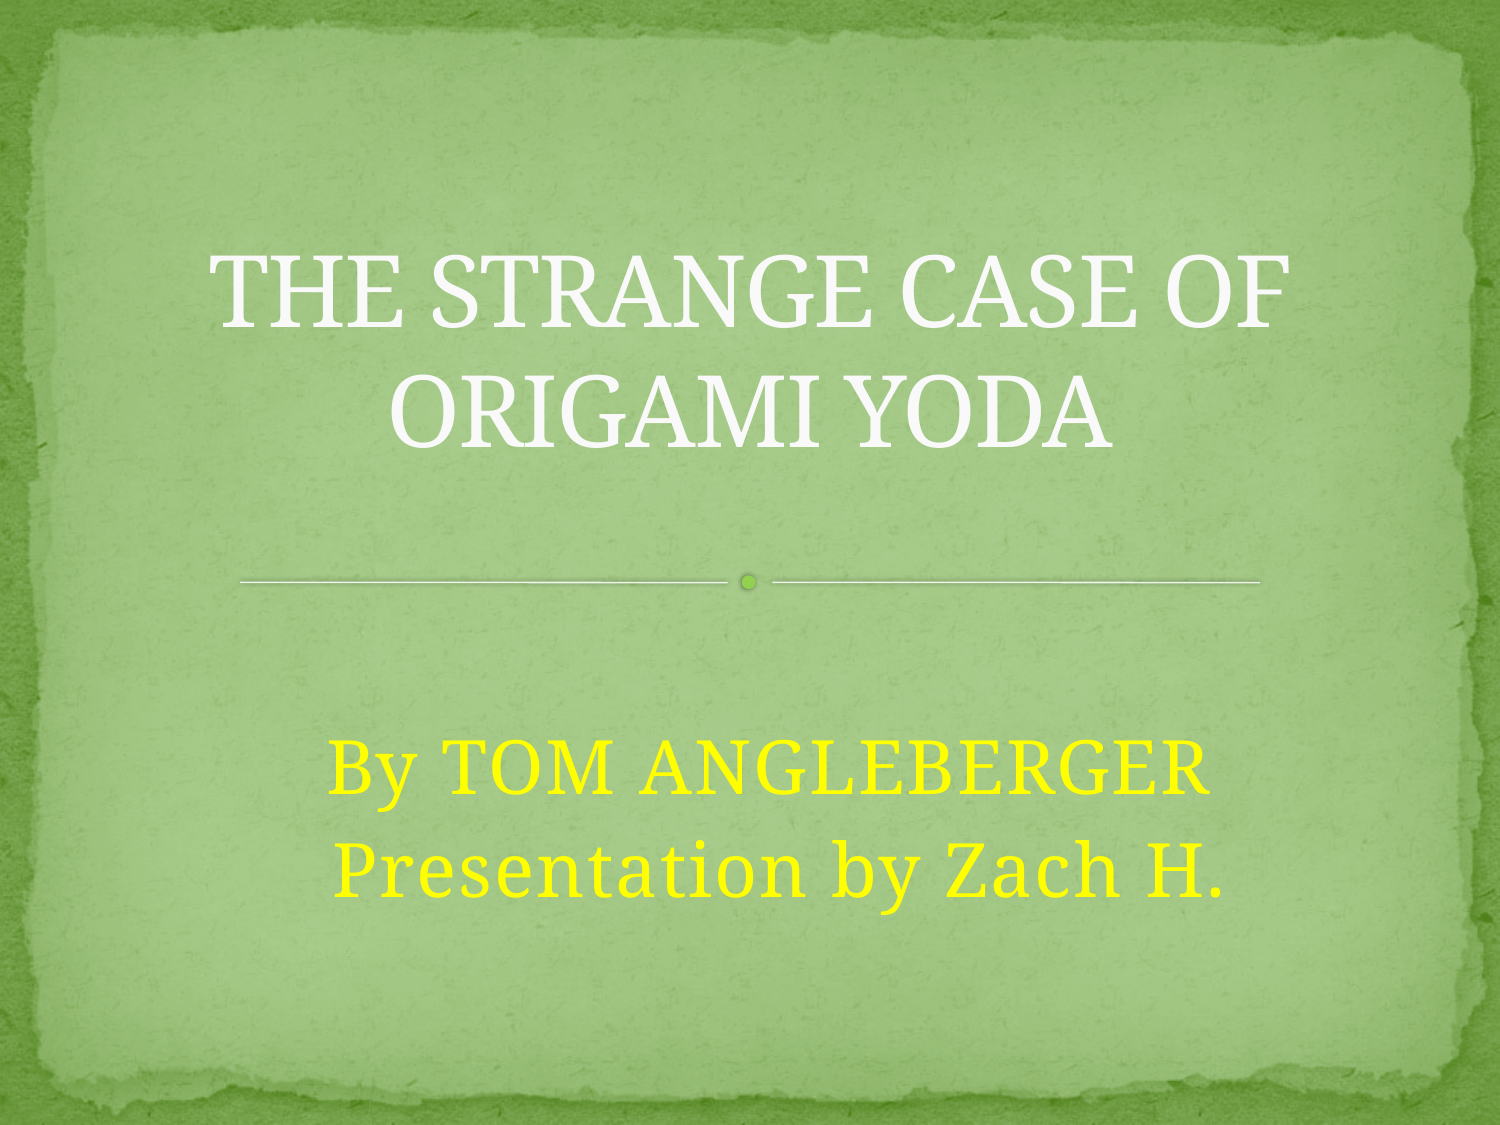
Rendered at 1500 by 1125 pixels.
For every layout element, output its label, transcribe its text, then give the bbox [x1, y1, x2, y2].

title THE STRANGE CASE OF ORIGAMI YODA [0, 87, 1500, 476]
subtitle By TOM ANGLEBERGER Presentation by Zach H. [174, 712, 1363, 1100]
